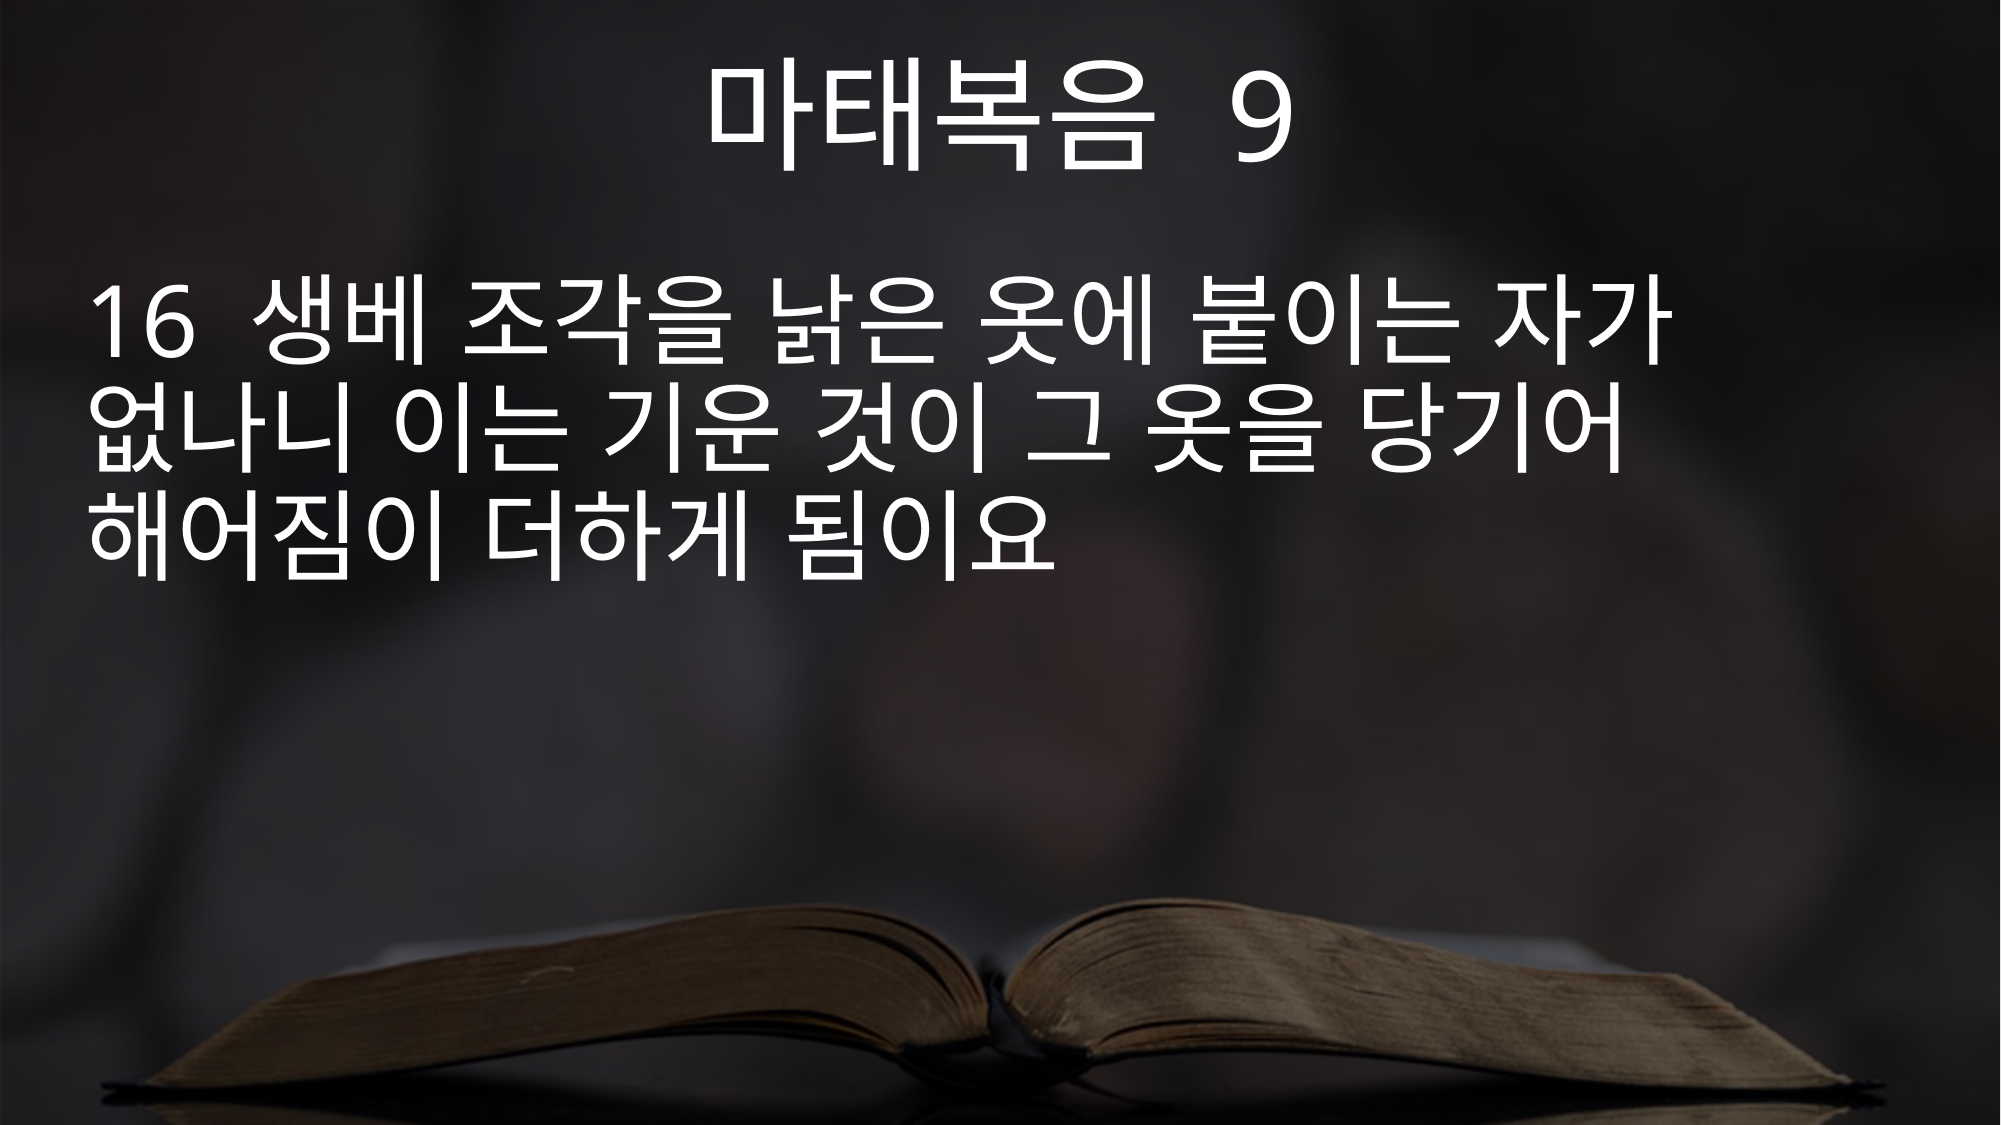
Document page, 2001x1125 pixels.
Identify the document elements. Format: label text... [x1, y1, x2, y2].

picture [0, 0, 2001, 1125]
list 16 생베 조각을 낡은 옷에 붙이는 자가 없나니 이는 기운 것이 그 옷을 당기어 해어짐이 더하게 됨이요 [69, 263, 1953, 423]
footer 마태복음 9 [0, 32, 2000, 192]
